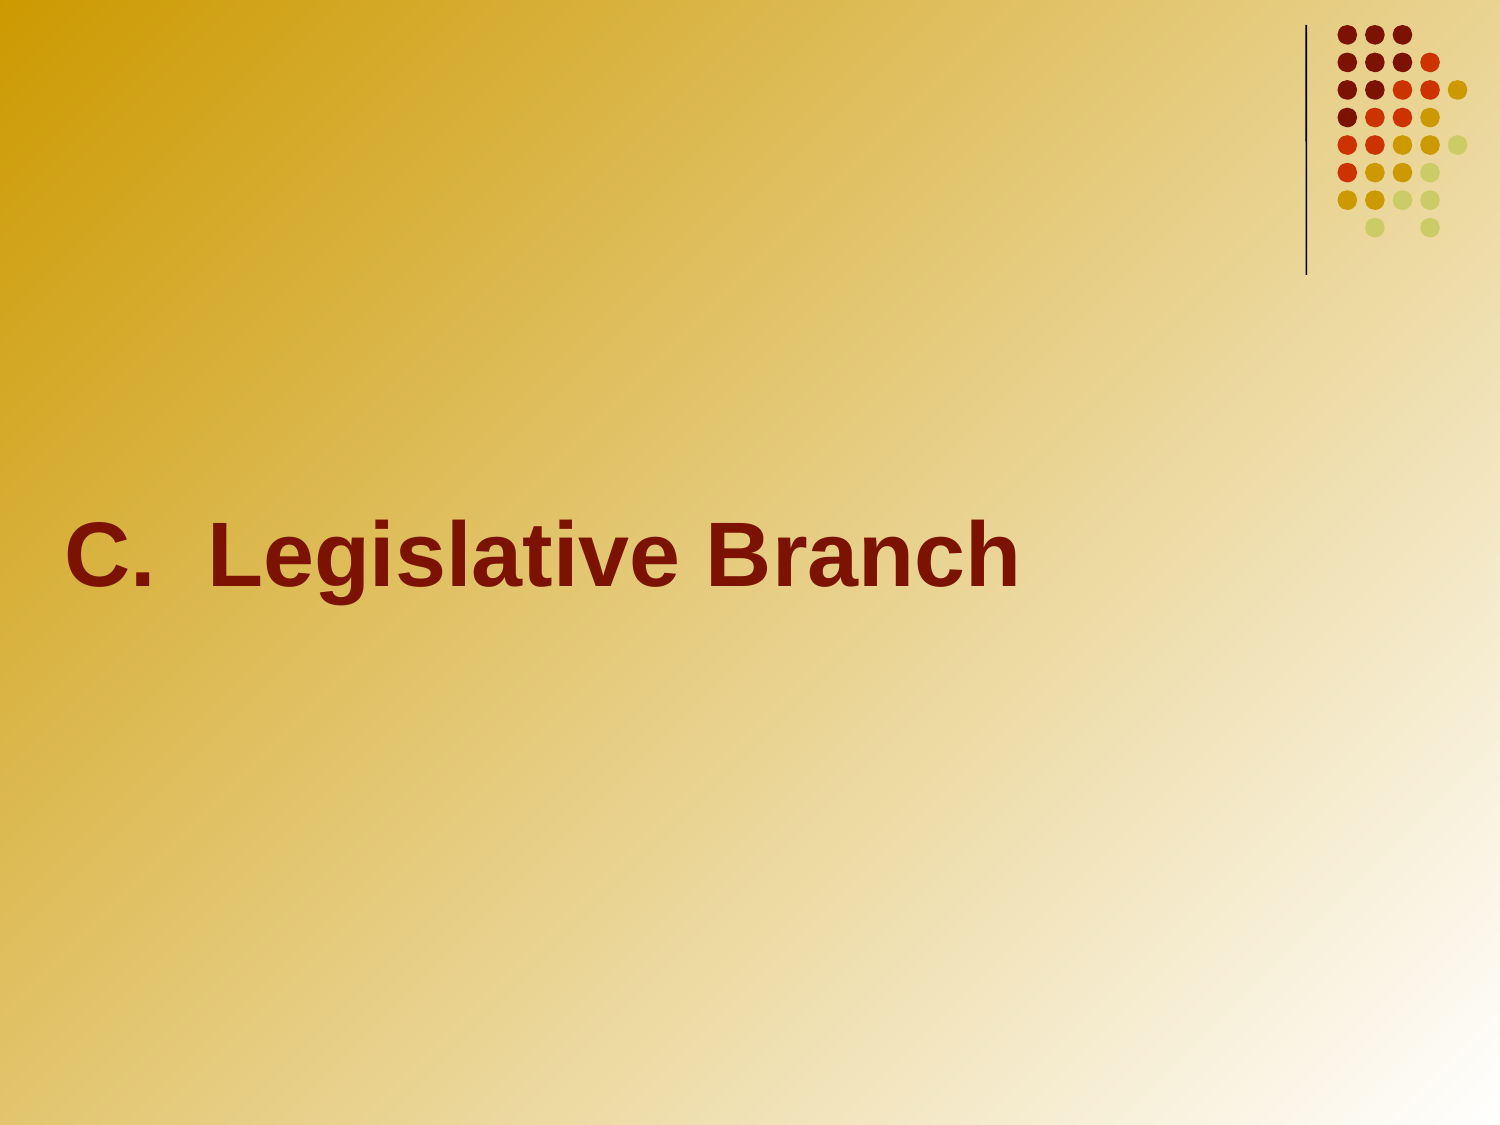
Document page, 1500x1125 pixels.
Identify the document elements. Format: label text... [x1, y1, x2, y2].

text_box C. Legislative Branch [50, 487, 1363, 613]
